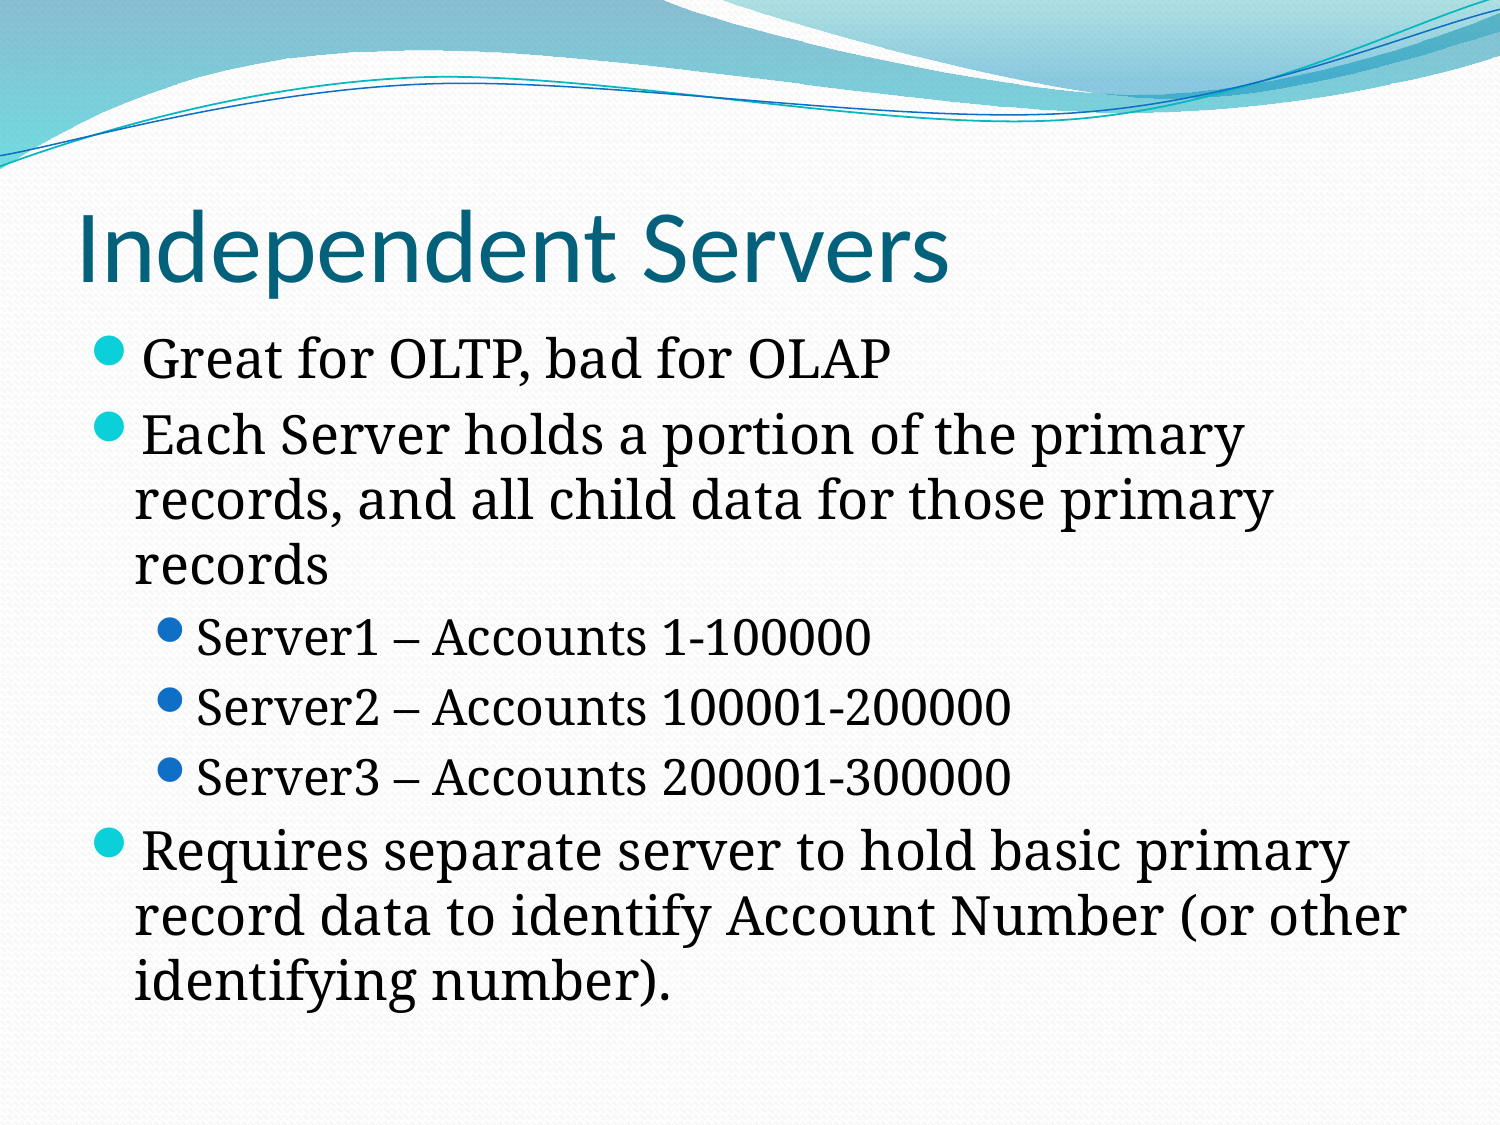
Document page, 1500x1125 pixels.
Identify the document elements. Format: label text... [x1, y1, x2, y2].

title Independent Servers [75, 115, 1425, 303]
list Great for OLTP, bad for OLAP Each Server holds a portion of the primary records, and all child data for those primary records Server1 – Accounts 1-100000 Server2 – Accounts 100001-200000 Server3 – Accounts 200001-300000 Requires separate server to hold basic primary record data to identify Account Number (or other identifying number). [75, 317, 1425, 1038]
